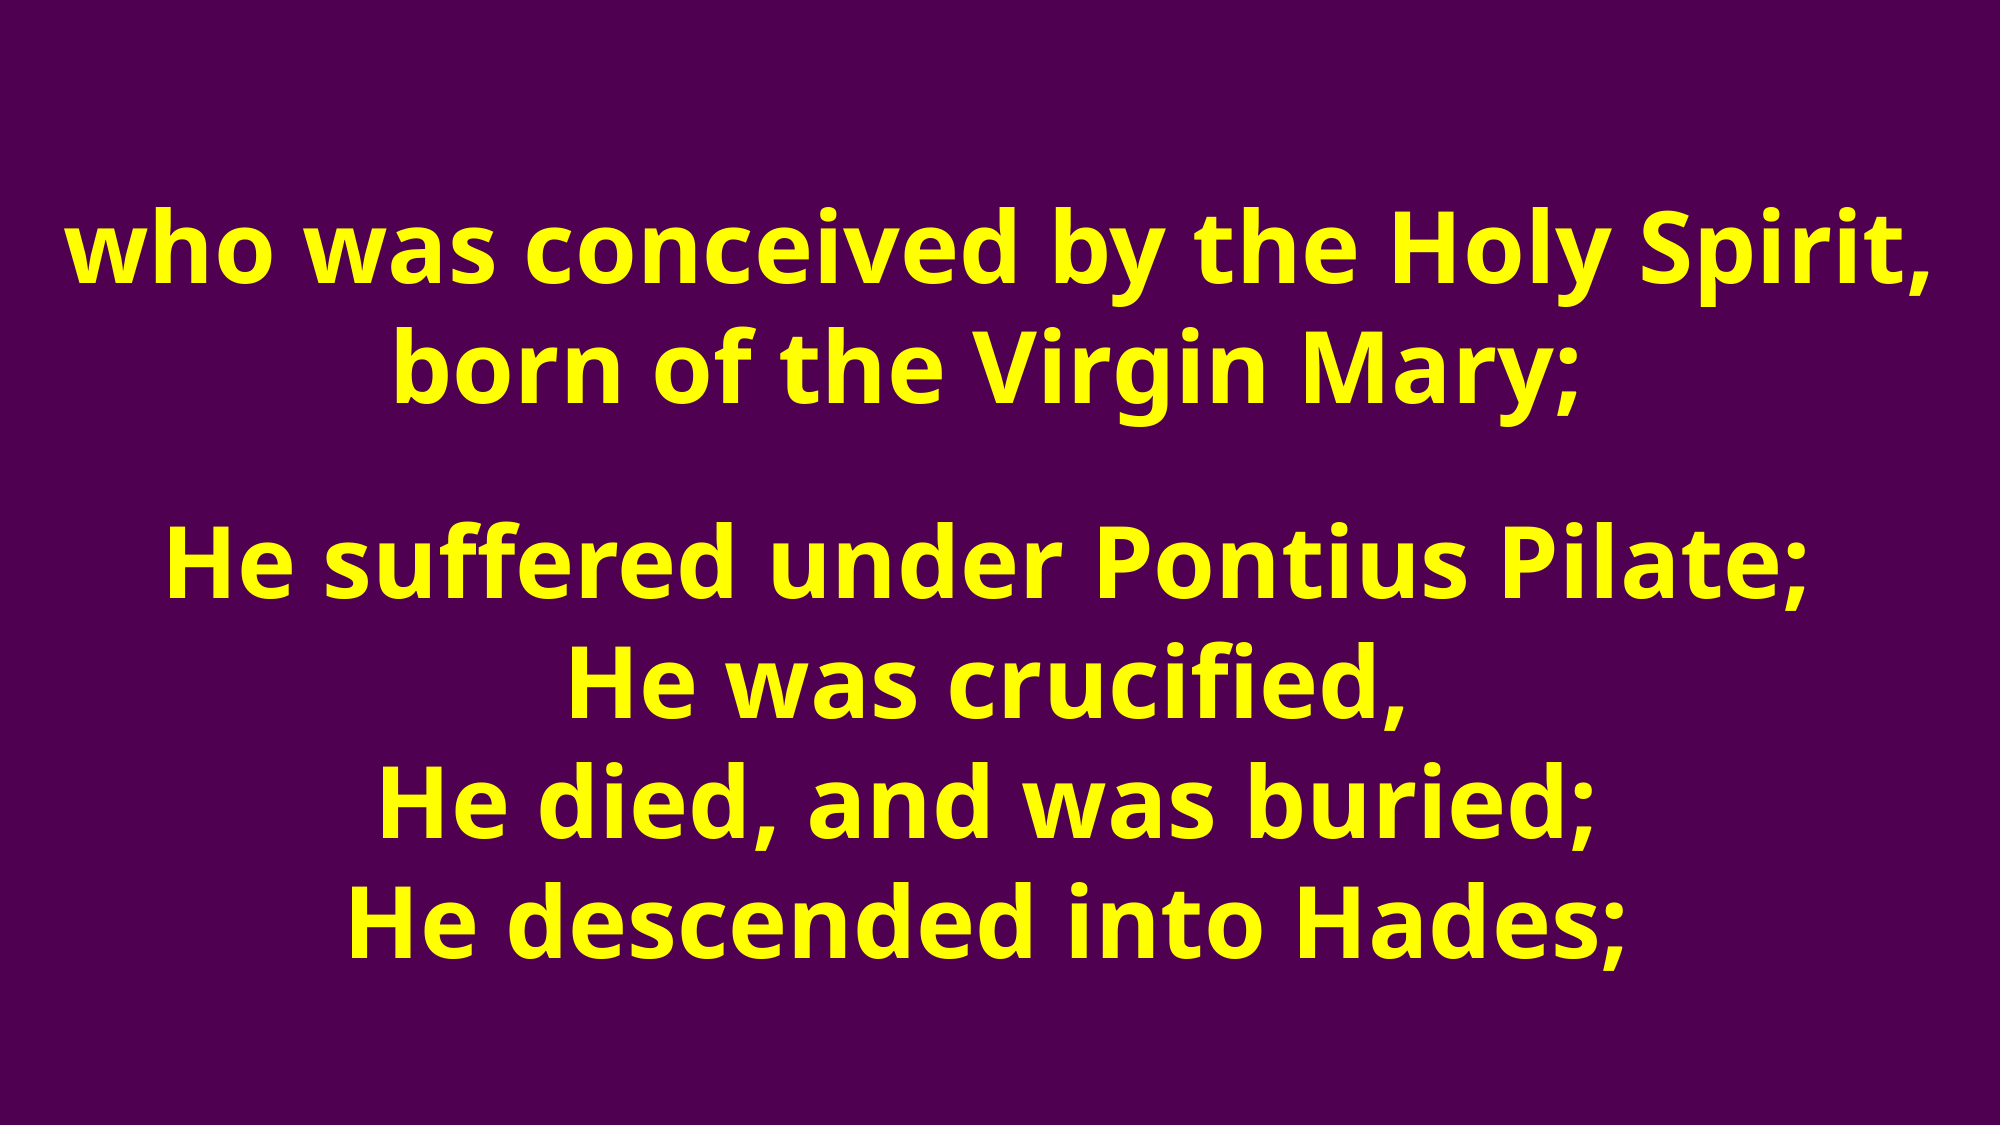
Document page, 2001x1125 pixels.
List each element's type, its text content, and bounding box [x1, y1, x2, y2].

text_box who was conceived by the Holy Spirit, born of the Virgin Mary; He suffered under Pontius Pilate; He was crucified, He died, and was buried; He descended into Hades; [0, 176, 2000, 986]
